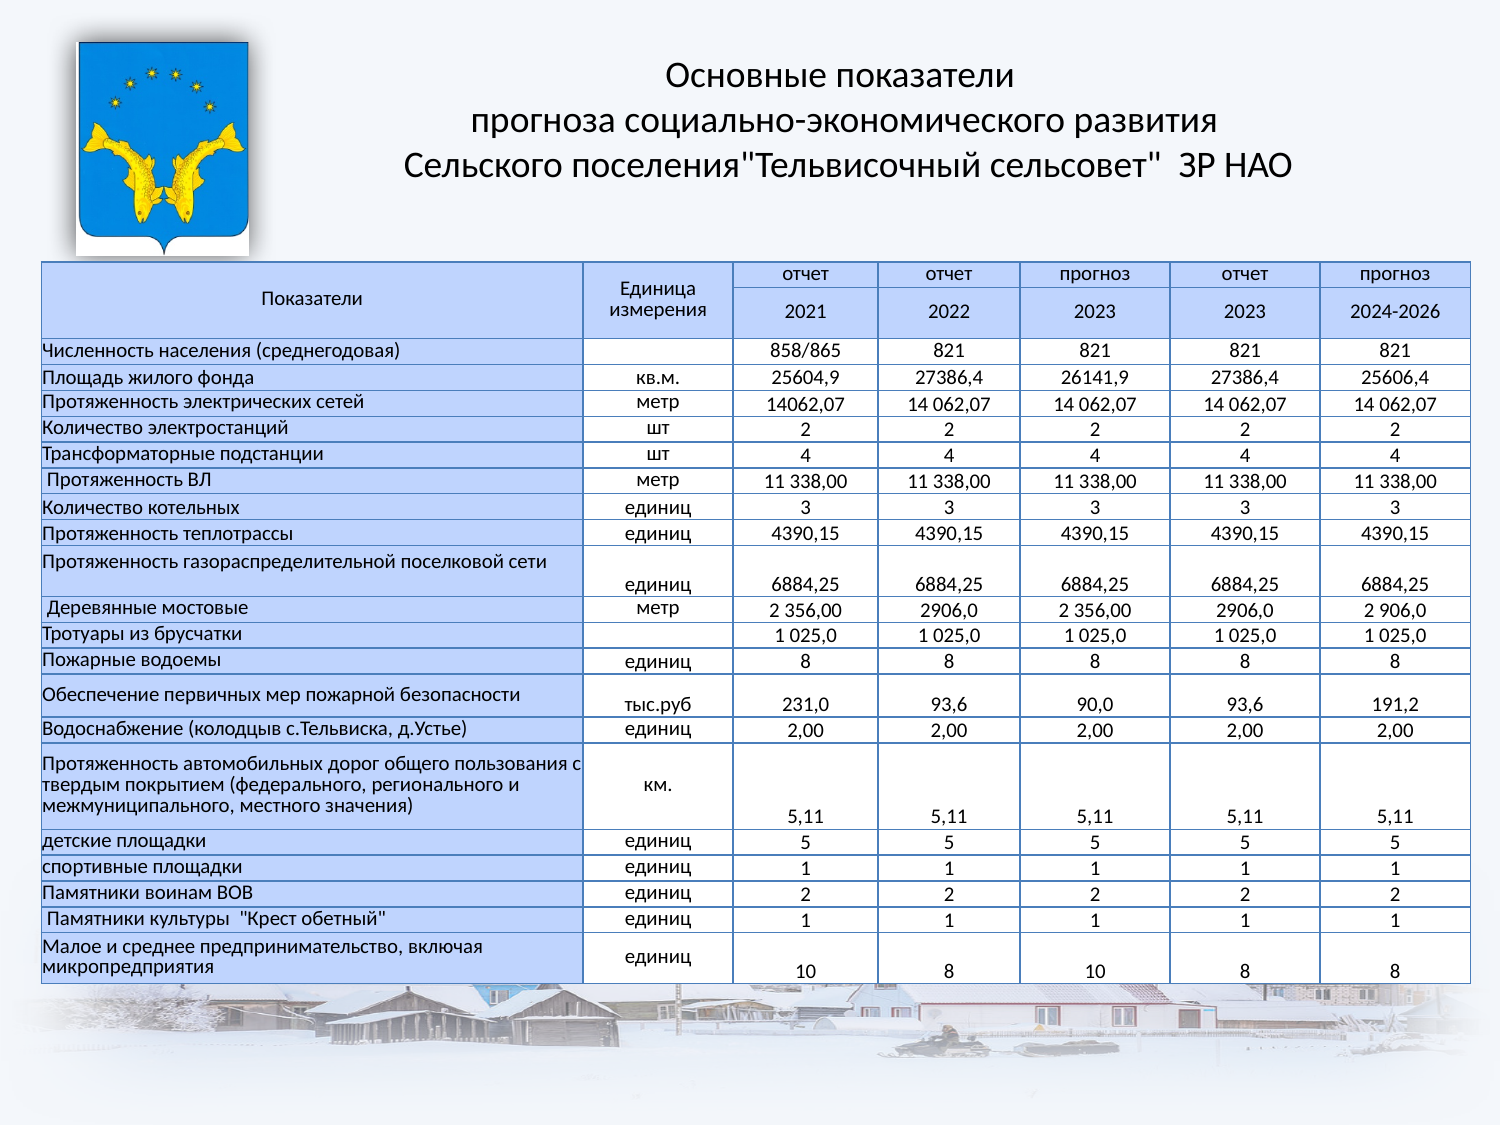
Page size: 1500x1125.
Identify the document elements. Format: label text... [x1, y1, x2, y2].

table_cell 3 [1171, 494, 1319, 519]
table_cell 27386,4 [879, 365, 1019, 390]
table_cell 858/865 [734, 339, 877, 364]
table_cell 1 025,0 [1321, 623, 1470, 647]
table_cell 25606,4 [1321, 365, 1470, 390]
table_cell единиц [584, 546, 732, 596]
table_header Единица измерения [584, 263, 732, 338]
table_cell 2906,0 [1171, 597, 1319, 622]
table_cell метр [584, 391, 732, 416]
table_cell 14 062,07 [879, 391, 1019, 416]
table_cell 8 [734, 649, 877, 673]
table_header прогноз [1021, 263, 1169, 287]
table_cell 2,00 [1171, 718, 1319, 742]
table_cell 11 338,00 [879, 469, 1019, 493]
table_cell 1 025,0 [1171, 623, 1319, 647]
table_cell шт [584, 443, 732, 467]
table_cell 11 338,00 [734, 469, 877, 493]
table_cell единиц [584, 830, 732, 844]
table_cell 6884,25 [1321, 546, 1470, 596]
table_cell 2 [1171, 417, 1319, 441]
table_cell Деревянные мостовые [42, 597, 582, 622]
table_cell 27386,4 [1171, 365, 1319, 390]
table_cell 5 [879, 830, 1019, 844]
table_cell 2 356,00 [734, 597, 877, 622]
table_cell 2,00 [734, 718, 877, 742]
table_cell 1 025,0 [879, 623, 1019, 647]
table_cell 1 025,0 [1021, 623, 1169, 647]
table_cell 2,00 [1021, 718, 1169, 742]
table_cell 4390,15 [879, 520, 1019, 545]
table_cell 2 906,0 [1321, 597, 1470, 622]
table_cell 8 [879, 649, 1019, 673]
table_cell 1 025,0 [734, 623, 877, 647]
table_cell 2906,0 [879, 597, 1019, 622]
table_cell Количество электростанций [42, 417, 582, 441]
table_cell 6884,25 [1171, 546, 1319, 596]
table_cell единиц [584, 494, 732, 519]
table_cell [584, 339, 732, 364]
table_cell 191,2 [1321, 675, 1470, 716]
table_cell 2023 [1171, 288, 1319, 338]
table_cell 2,00 [879, 718, 1019, 742]
table_cell 8 [1021, 649, 1169, 673]
table_cell 11 338,00 [1171, 469, 1319, 493]
table_cell 3 [734, 494, 877, 519]
table_cell 5,11 [734, 744, 877, 829]
table_header отчет [879, 263, 1019, 287]
table_cell 5 [1171, 830, 1319, 844]
table_cell 5,11 [1021, 744, 1169, 829]
table_cell 2 [734, 417, 877, 441]
table_cell единиц [584, 718, 732, 742]
table_cell 821 [1321, 339, 1470, 364]
table_cell 4390,15 [1171, 520, 1319, 545]
table_cell Количество котельных [42, 494, 582, 519]
table_cell 821 [1171, 339, 1319, 364]
table_cell 5 [1021, 830, 1169, 844]
table_cell Численность населения (среднегодовая) [42, 339, 582, 364]
table_cell Пожарные водоемы [42, 649, 582, 673]
table_cell 14 062,07 [1021, 391, 1169, 416]
table_cell 14 062,07 [1321, 391, 1470, 416]
table_header прогноз [1321, 263, 1470, 287]
table_cell Водоснабжение (колодцыв с.Тельвиска, д.Устье) [42, 718, 582, 742]
table_cell [584, 623, 732, 647]
table_cell 4 [879, 443, 1019, 467]
table_cell 4 [1321, 443, 1470, 467]
table_cell 6884,25 [879, 546, 1019, 596]
table_cell метр [584, 469, 732, 493]
table_cell 5 [1321, 830, 1470, 844]
table_cell 4 [1171, 443, 1319, 467]
table_cell Протяженность газораспределительной поселковой сети [42, 546, 582, 596]
table_cell 2 356,00 [1021, 597, 1169, 622]
table_cell 6884,25 [734, 546, 877, 596]
table_cell 821 [879, 339, 1019, 364]
table_cell 5,11 [1171, 744, 1319, 829]
table_cell 5,11 [1321, 744, 1470, 829]
table_cell Протяженность электрических сетей [42, 391, 582, 416]
table_cell 93,6 [1171, 675, 1319, 716]
table_cell 4390,15 [1321, 520, 1470, 545]
table_cell 11 338,00 [1021, 469, 1169, 493]
table_cell 4390,15 [734, 520, 877, 545]
table_cell 6884,25 [1021, 546, 1169, 596]
table_cell 26141,9 [1021, 365, 1169, 390]
table_cell тыс.руб [584, 675, 732, 716]
table_cell единиц [584, 649, 732, 673]
table_cell Площадь жилого фонда [42, 365, 582, 390]
table_cell 4 [1021, 443, 1169, 467]
table_cell Трансформаторные подстанции [42, 443, 582, 467]
table_cell 4 [734, 443, 877, 467]
table_cell 3 [1021, 494, 1169, 519]
table_cell 2023 [1021, 288, 1169, 338]
table_cell 2024-2026 [1321, 288, 1470, 338]
table_cell 8 [1321, 649, 1470, 673]
table_cell Протяженность автомобильных дорог общего пользования с твердым покрытием (федерального, регионального и межмуниципального, местного значения) [42, 744, 582, 829]
table_cell 11 338,00 [1321, 469, 1470, 493]
table_cell единиц [584, 520, 732, 545]
table_cell 2 [879, 417, 1019, 441]
table_cell 2 [1021, 417, 1169, 441]
table_cell Протяженность теплотрассы [42, 520, 582, 545]
text_box Основные показатели прогноза социально-экономического развития Сельского поселения"Тельвисочный сельсовет" ЗР НАО [265, 42, 1424, 193]
table_cell 3 [879, 494, 1019, 519]
table_cell Протяженность ВЛ [42, 469, 582, 493]
table_cell кв.м. [584, 365, 732, 390]
table_cell 2021 [734, 288, 877, 338]
table_cell 8 [1171, 649, 1319, 673]
table_cell 231,0 [734, 675, 877, 716]
table_cell км. [584, 744, 732, 829]
table_cell 2 [1321, 417, 1470, 441]
table_cell 93,6 [879, 675, 1019, 716]
table_header Показатели [42, 263, 582, 338]
table_cell 14062,07 [734, 391, 877, 416]
table_cell детские площадки [42, 830, 582, 844]
table_cell 821 [1021, 339, 1169, 364]
table_cell 5,11 [879, 744, 1019, 829]
table_cell Тротуары из брусчатки [42, 623, 582, 647]
table_cell шт [584, 417, 732, 441]
table_cell Обеспечение первичных мер пожарной безопасности [42, 675, 582, 716]
table_cell 3 [1321, 494, 1470, 519]
table_cell 5 [734, 830, 877, 844]
table_cell 2022 [879, 288, 1019, 338]
picture [76, 42, 249, 256]
table_cell 25604,9 [734, 365, 877, 390]
table_cell метр [584, 597, 732, 622]
table_cell 4390,15 [1021, 520, 1169, 545]
picture [0, 845, 1500, 1125]
table_header отчет [1171, 263, 1319, 287]
table_header отчет [734, 263, 877, 287]
table_cell 2,00 [1321, 718, 1470, 742]
table_cell 14 062,07 [1171, 391, 1319, 416]
table_cell 90,0 [1021, 675, 1169, 716]
